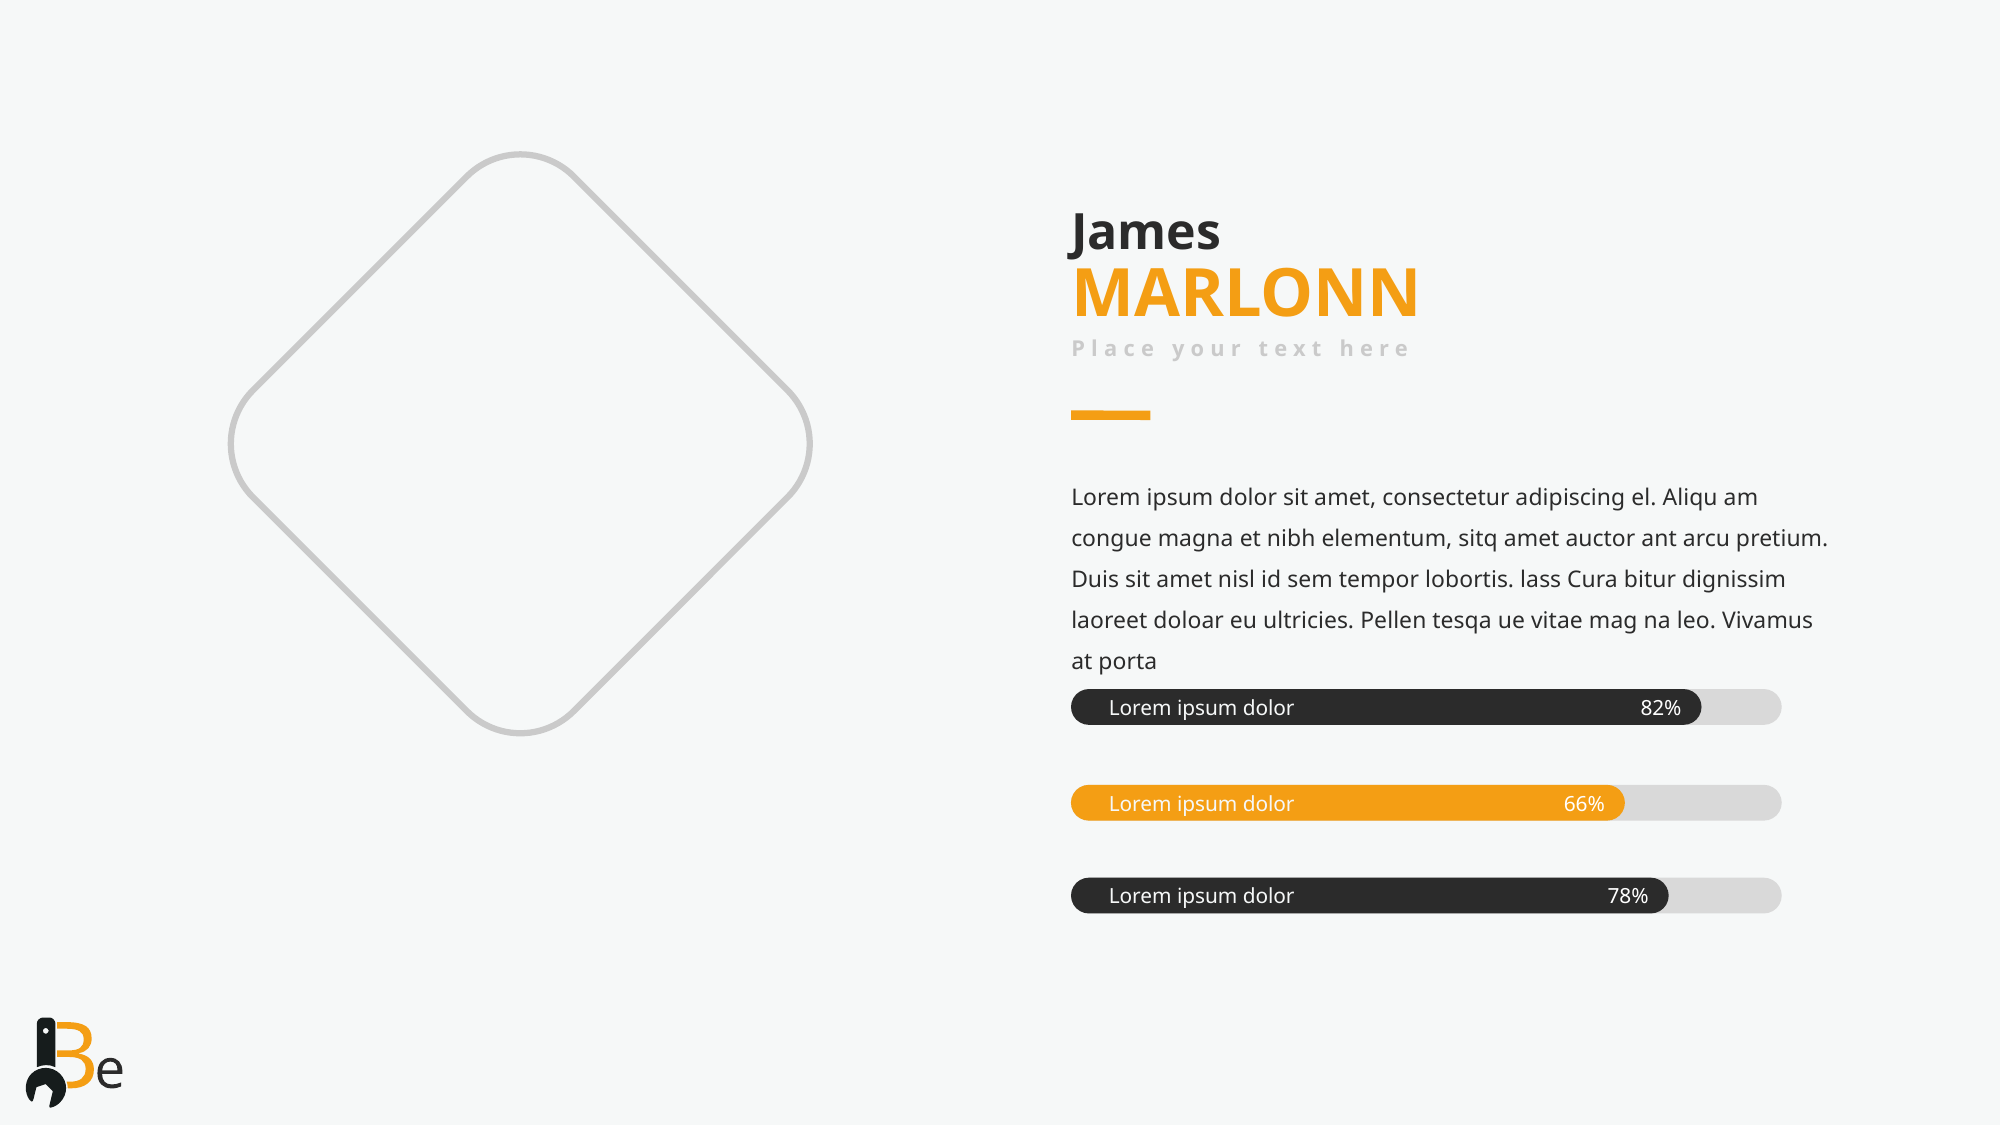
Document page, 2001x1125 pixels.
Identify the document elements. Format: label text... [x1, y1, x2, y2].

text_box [1070, 877, 1782, 914]
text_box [1070, 689, 1782, 725]
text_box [9, 1022, 123, 1101]
picture [177, 221, 863, 906]
text_box [420, 153, 620, 221]
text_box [1070, 784, 1782, 821]
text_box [1056, 192, 1527, 416]
text_box Lorem ipsum dolor sit amet, consectetur adipiscing el. Aliqu am congue magna et nibh elementum, sitq amet auctor ant arcu pretium. Duis sit amet nisl id sem tempor lobortis. lass Cura bitur dignissim laoreet doloar eu ultricies. Pellen tesqa ue vitae mag na leo. Vivamus at porta [1056, 461, 1848, 682]
